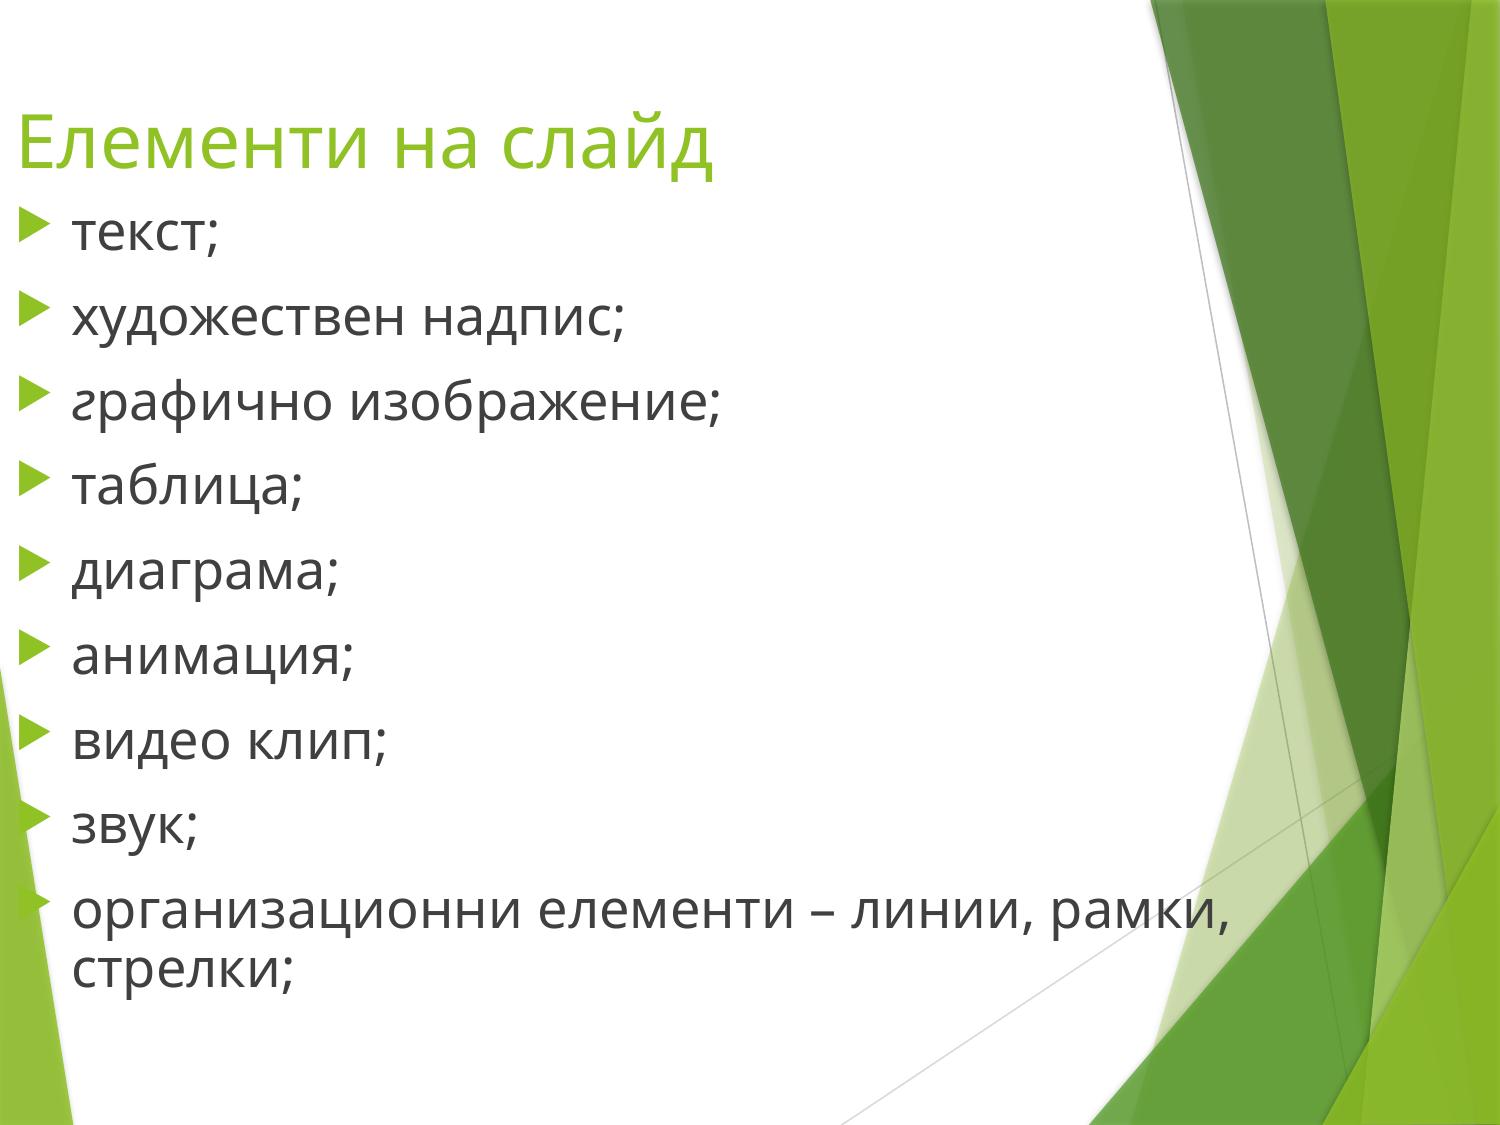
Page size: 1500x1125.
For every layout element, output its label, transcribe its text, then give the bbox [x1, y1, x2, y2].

title Елементи на слайд [0, 37, 1350, 196]
list текст; художествен надпис; графично изображение; таблица; диаграма; анимация; видео клип; звук; организационни елементи – линии, рамки, стрелки; [0, 196, 1350, 1092]
